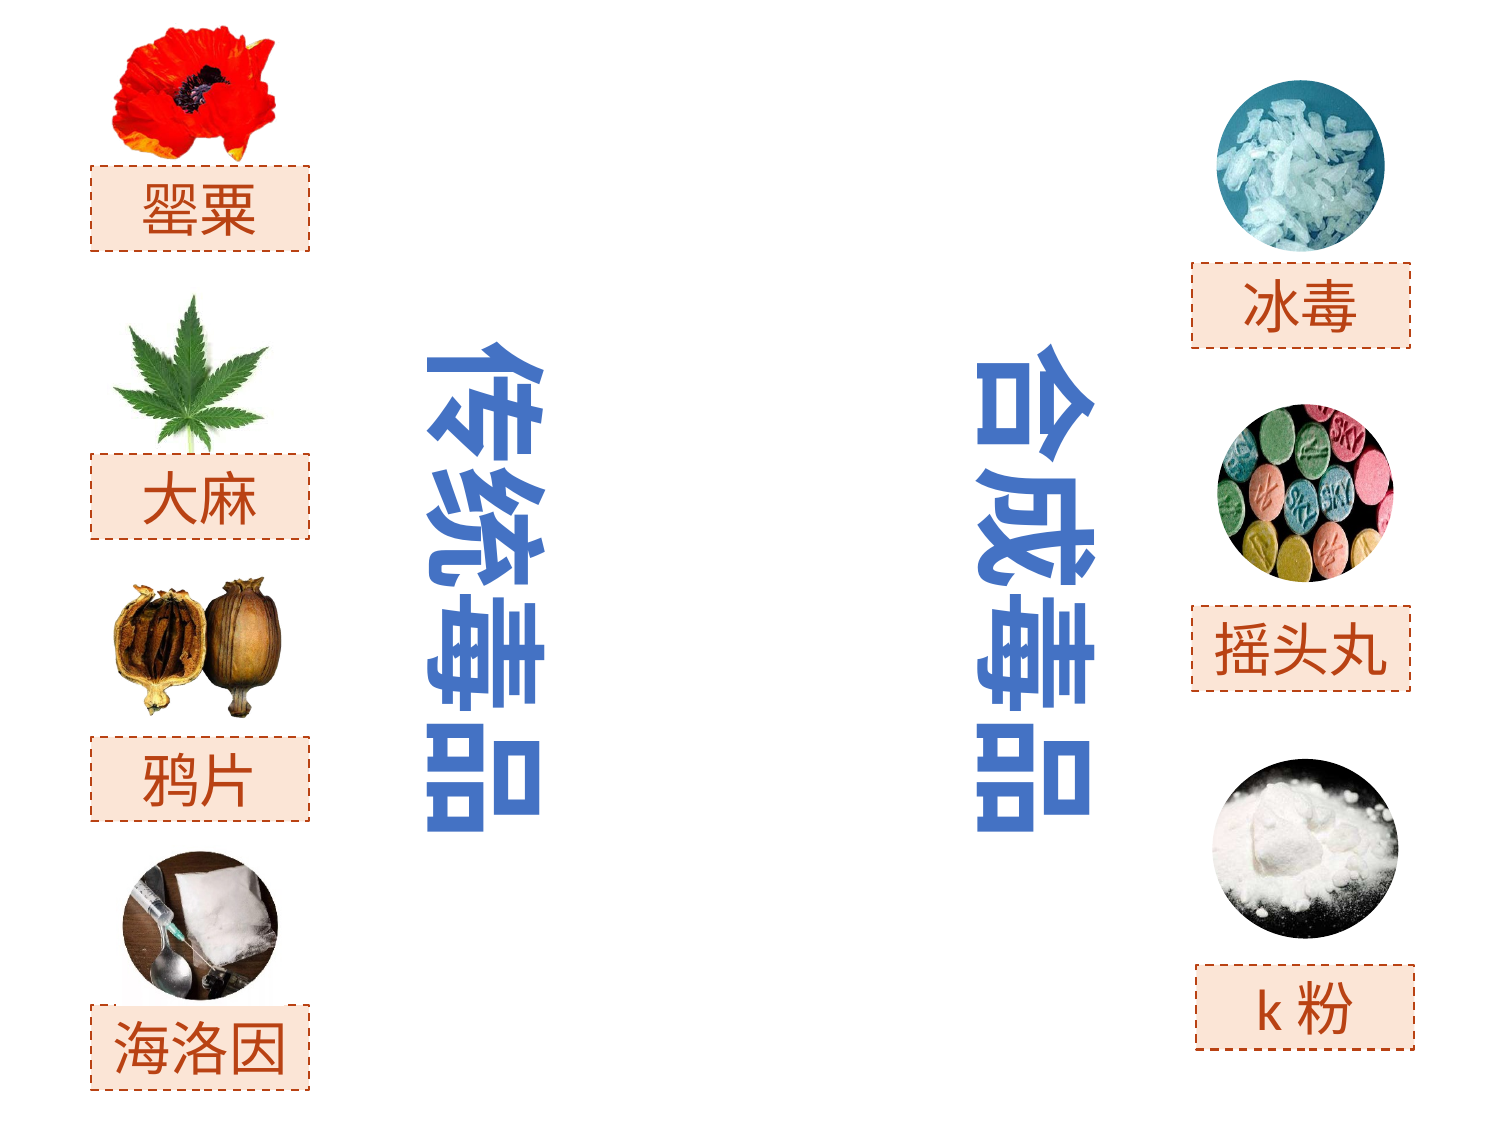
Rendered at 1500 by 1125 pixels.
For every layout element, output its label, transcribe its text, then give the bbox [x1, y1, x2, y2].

picture [1216, 80, 1385, 252]
text_box 冰毒 [1191, 263, 1410, 348]
text_box 海洛因 [91, 1005, 309, 1090]
picture [1212, 758, 1399, 939]
picture [1217, 404, 1394, 583]
picture [107, 287, 274, 455]
text_box k粉 [1196, 964, 1415, 1050]
text_box 摇头丸 [1191, 605, 1410, 691]
text_box 罂粟 [91, 174, 309, 251]
text_box 传统毒品 [396, 330, 579, 851]
picture [116, 845, 284, 1006]
text_box 鸦片 [91, 737, 310, 822]
picture [72, 6, 309, 174]
picture [91, 560, 310, 737]
text_box 大麻 [91, 454, 309, 540]
text_box 合成毒品 [946, 330, 1129, 851]
